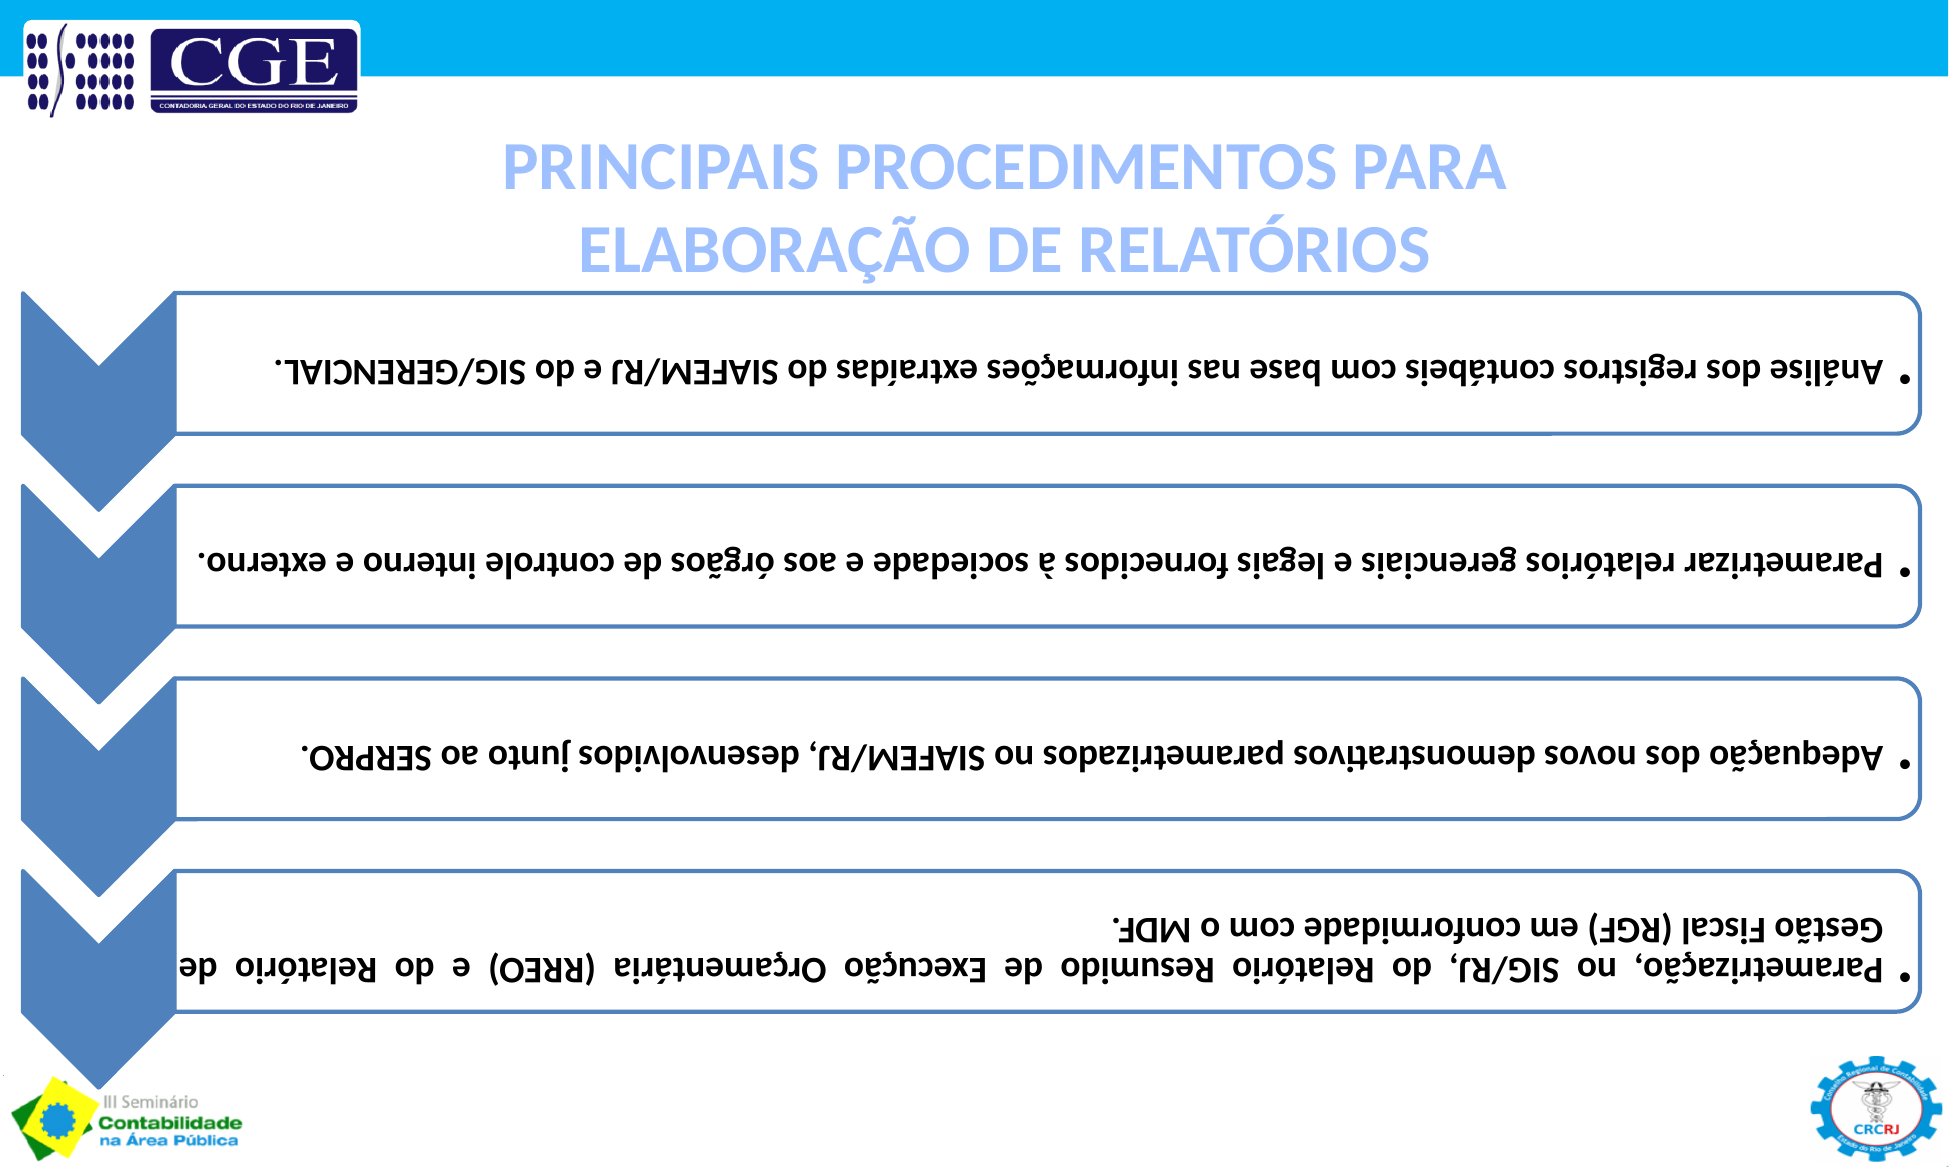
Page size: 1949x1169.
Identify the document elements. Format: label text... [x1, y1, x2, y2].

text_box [22, 292, 1921, 1088]
picture [3, 1075, 254, 1168]
picture [1803, 1056, 1949, 1167]
text_box PRINCIPAIS PROCEDIMENTOS PARA ELABORAÇÃO DE RELATÓRIOS [355, 111, 1655, 292]
picture [23, 20, 361, 118]
